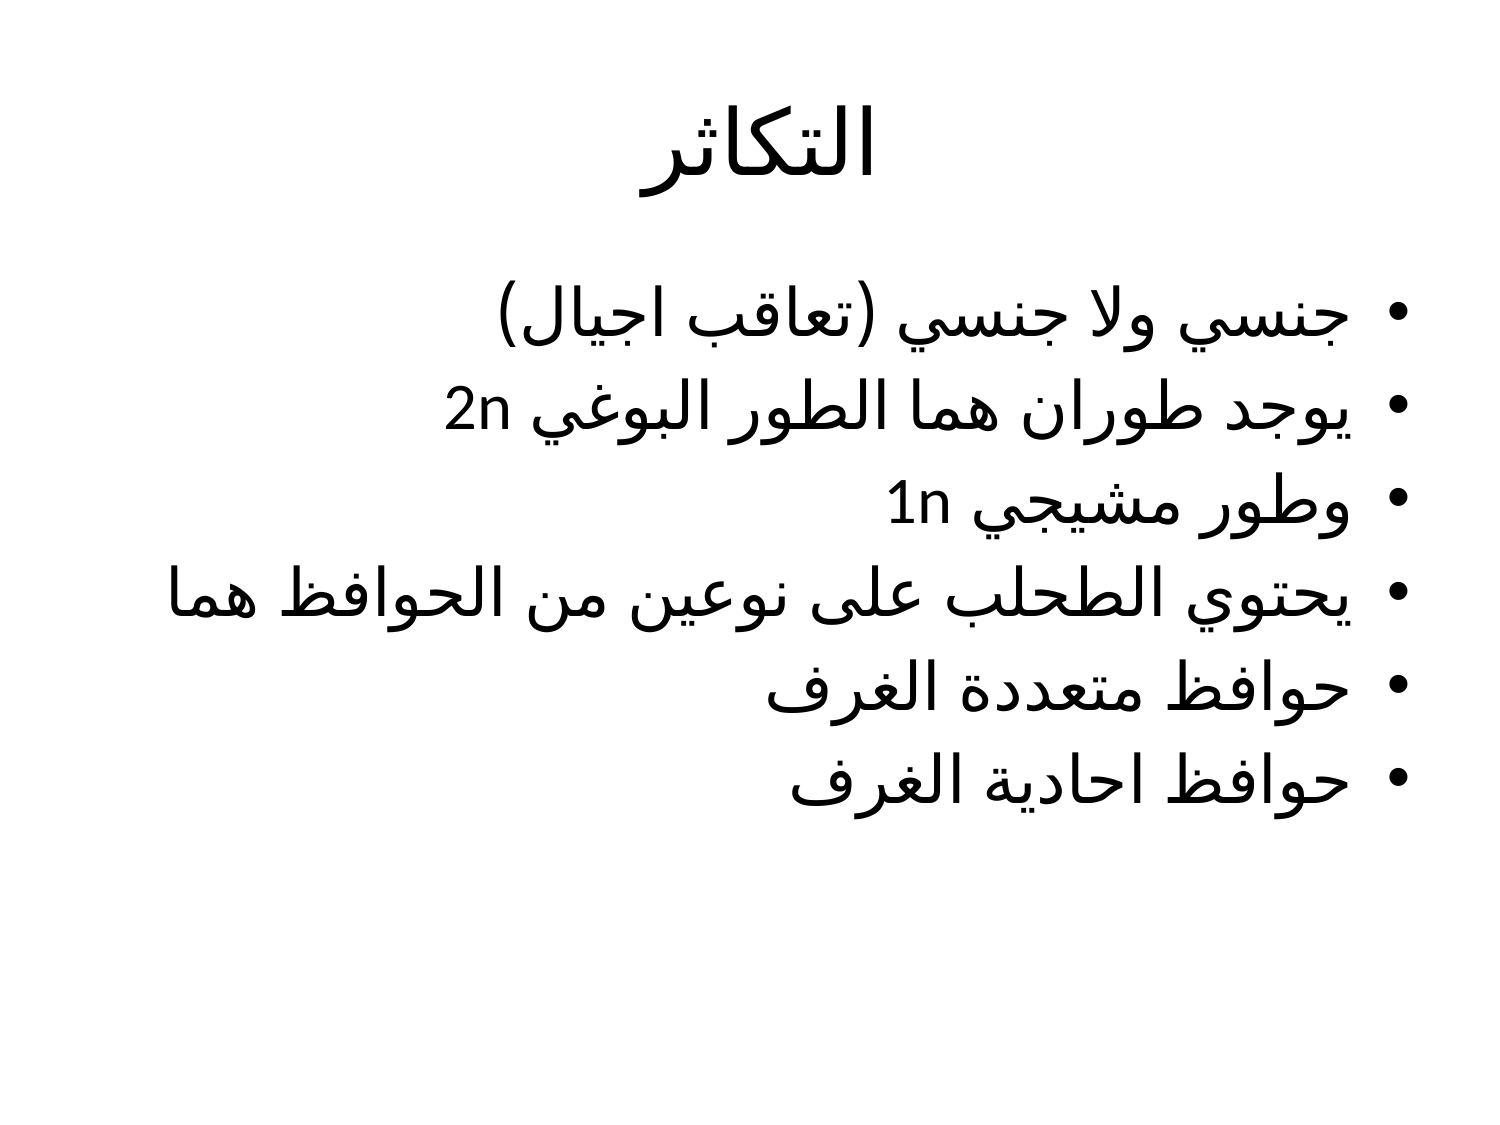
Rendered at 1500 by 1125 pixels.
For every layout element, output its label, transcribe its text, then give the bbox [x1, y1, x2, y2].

list جنسي ولا جنسي (تعاقب اجيال) يوجد طوران هما الطور البوغي 2n وطور مشيجي 1n يحتوي الطحلب على نوعين من الحوافظ هما حوافظ متعددة الغرف حوافظ احادية الغرف [75, 262, 1425, 1005]
title التكاثر [75, 45, 1425, 233]
